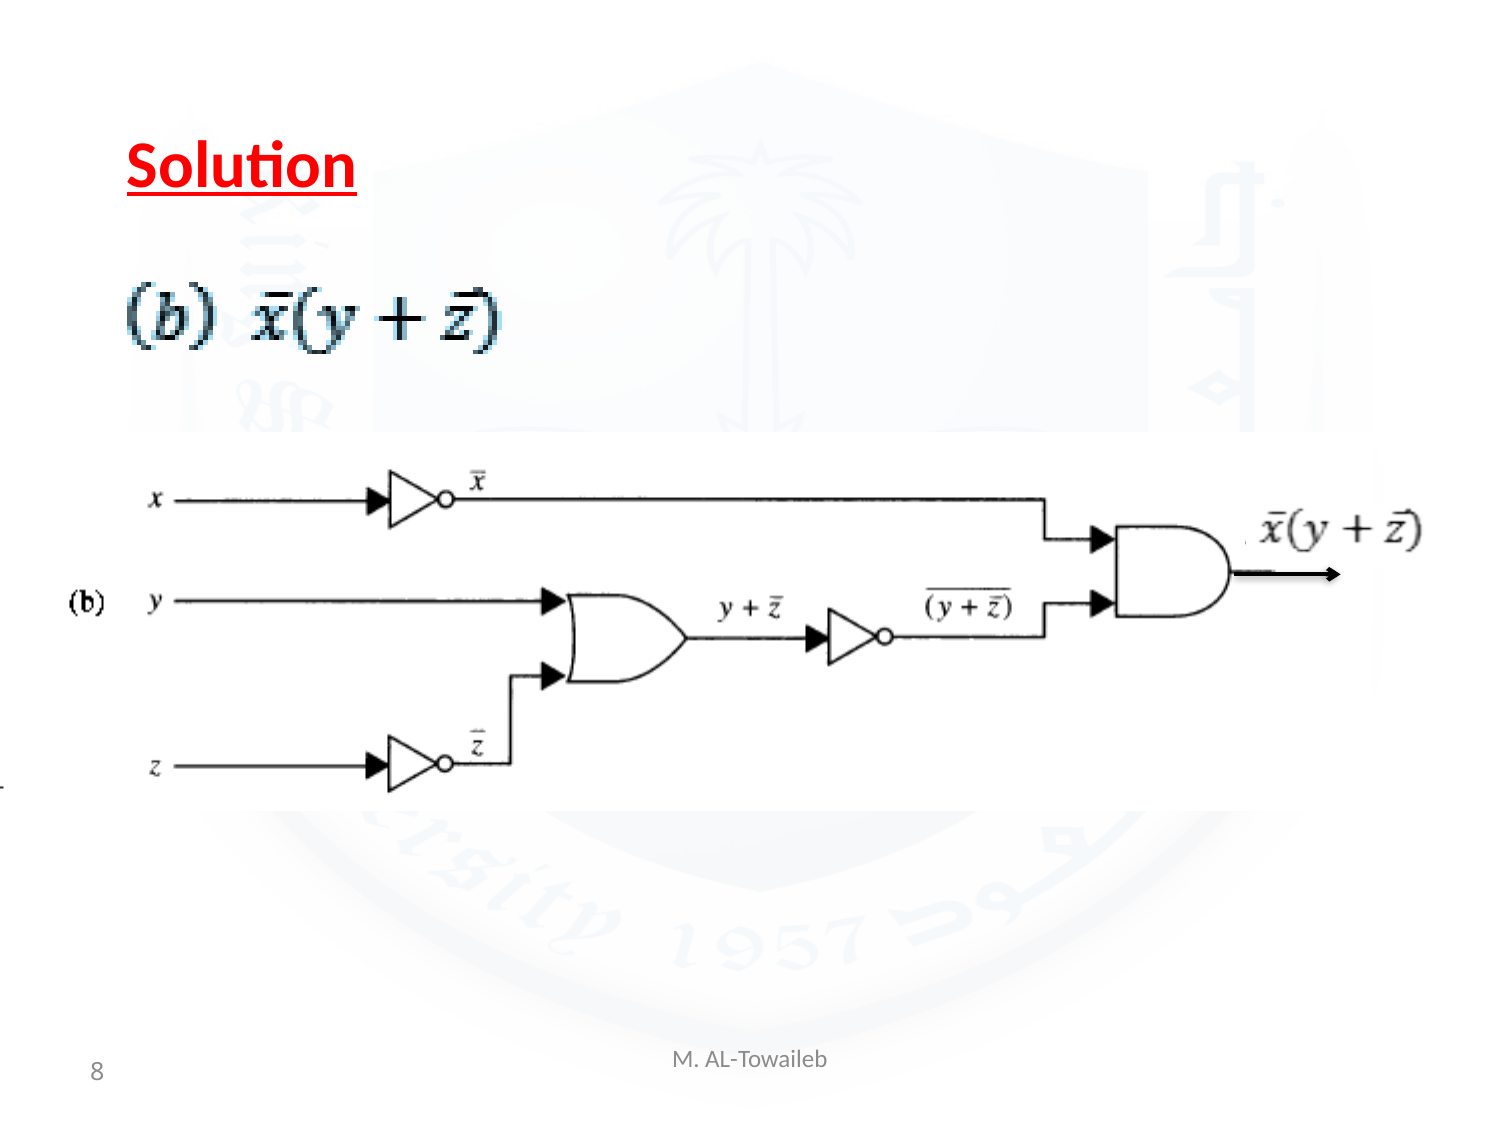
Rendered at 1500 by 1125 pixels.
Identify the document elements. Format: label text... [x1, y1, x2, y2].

footer M. AL-Towaileb [512, 1042, 988, 1103]
text_box Solution [112, 113, 573, 209]
picture [123, 278, 507, 379]
slide_number 8 [75, 1042, 425, 1103]
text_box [0, 432, 1429, 811]
